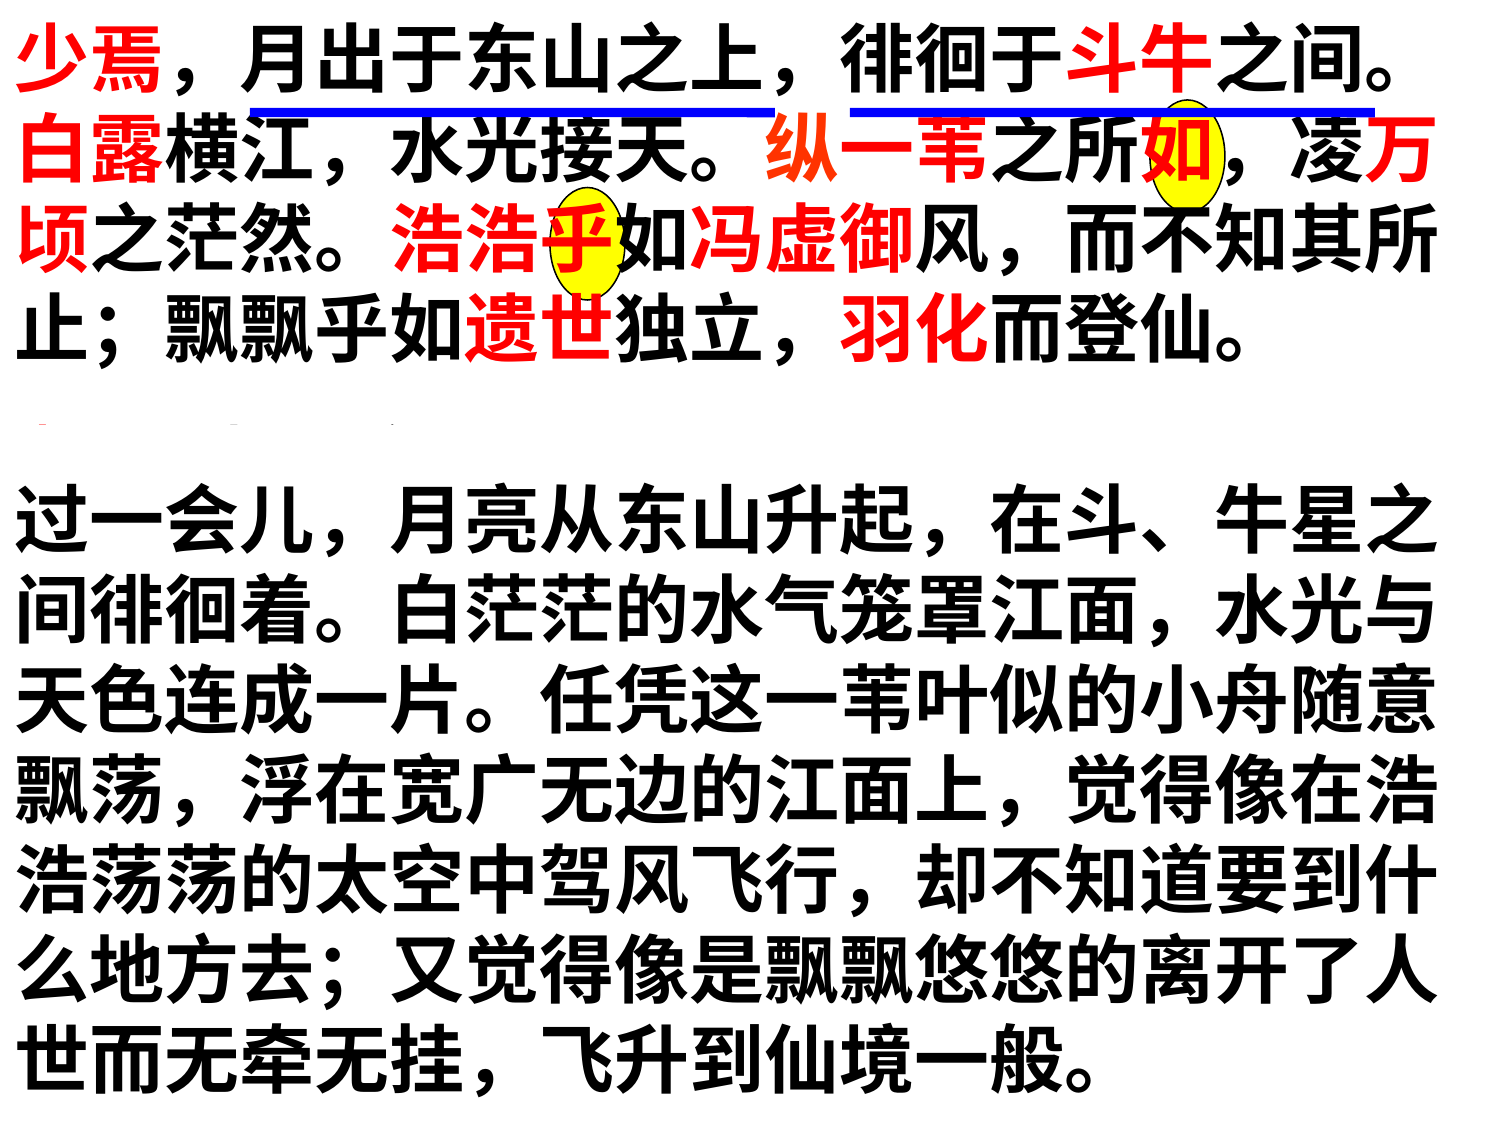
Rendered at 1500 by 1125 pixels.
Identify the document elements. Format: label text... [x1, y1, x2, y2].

text_box 少焉，月出于东山之上，徘徊于斗牛之间。白露横江，水光接天。纵一苇之所如，凌万顷之茫然。浩浩乎如冯虚御风，而不知其所止；飘飘乎如遗世独立，羽化而登仙。 少焉：过了一会儿。 斗牛：星座名。斗宿和牛宿 白露：白茫茫的水气 纵：任凭 一苇：喻指苇叶似的小船 如：往 浩浩乎：广大的样子 冯：通“凭”，靠，依托 虚：太虚，指天空 御：驾御 遗世：脱离尘世 羽化：道教称成仙为羽化，认为成仙后可以飞升 [0, 4, 1500, 424]
text_box 过一会儿，月亮从东山升起，在斗、牛星之间徘徊着。白茫茫的水气笼罩江面，水光与天色连成一片。任凭这一苇叶似的小舟随意飘荡，浮在宽广无边的江面上，觉得像在浩浩荡荡的太空中驾风飞行，却不知道要到什么地方去；又觉得像是飘飘悠悠的离开了人世而无牵无挂，飞升到仙境一般。 [0, 424, 1500, 1125]
